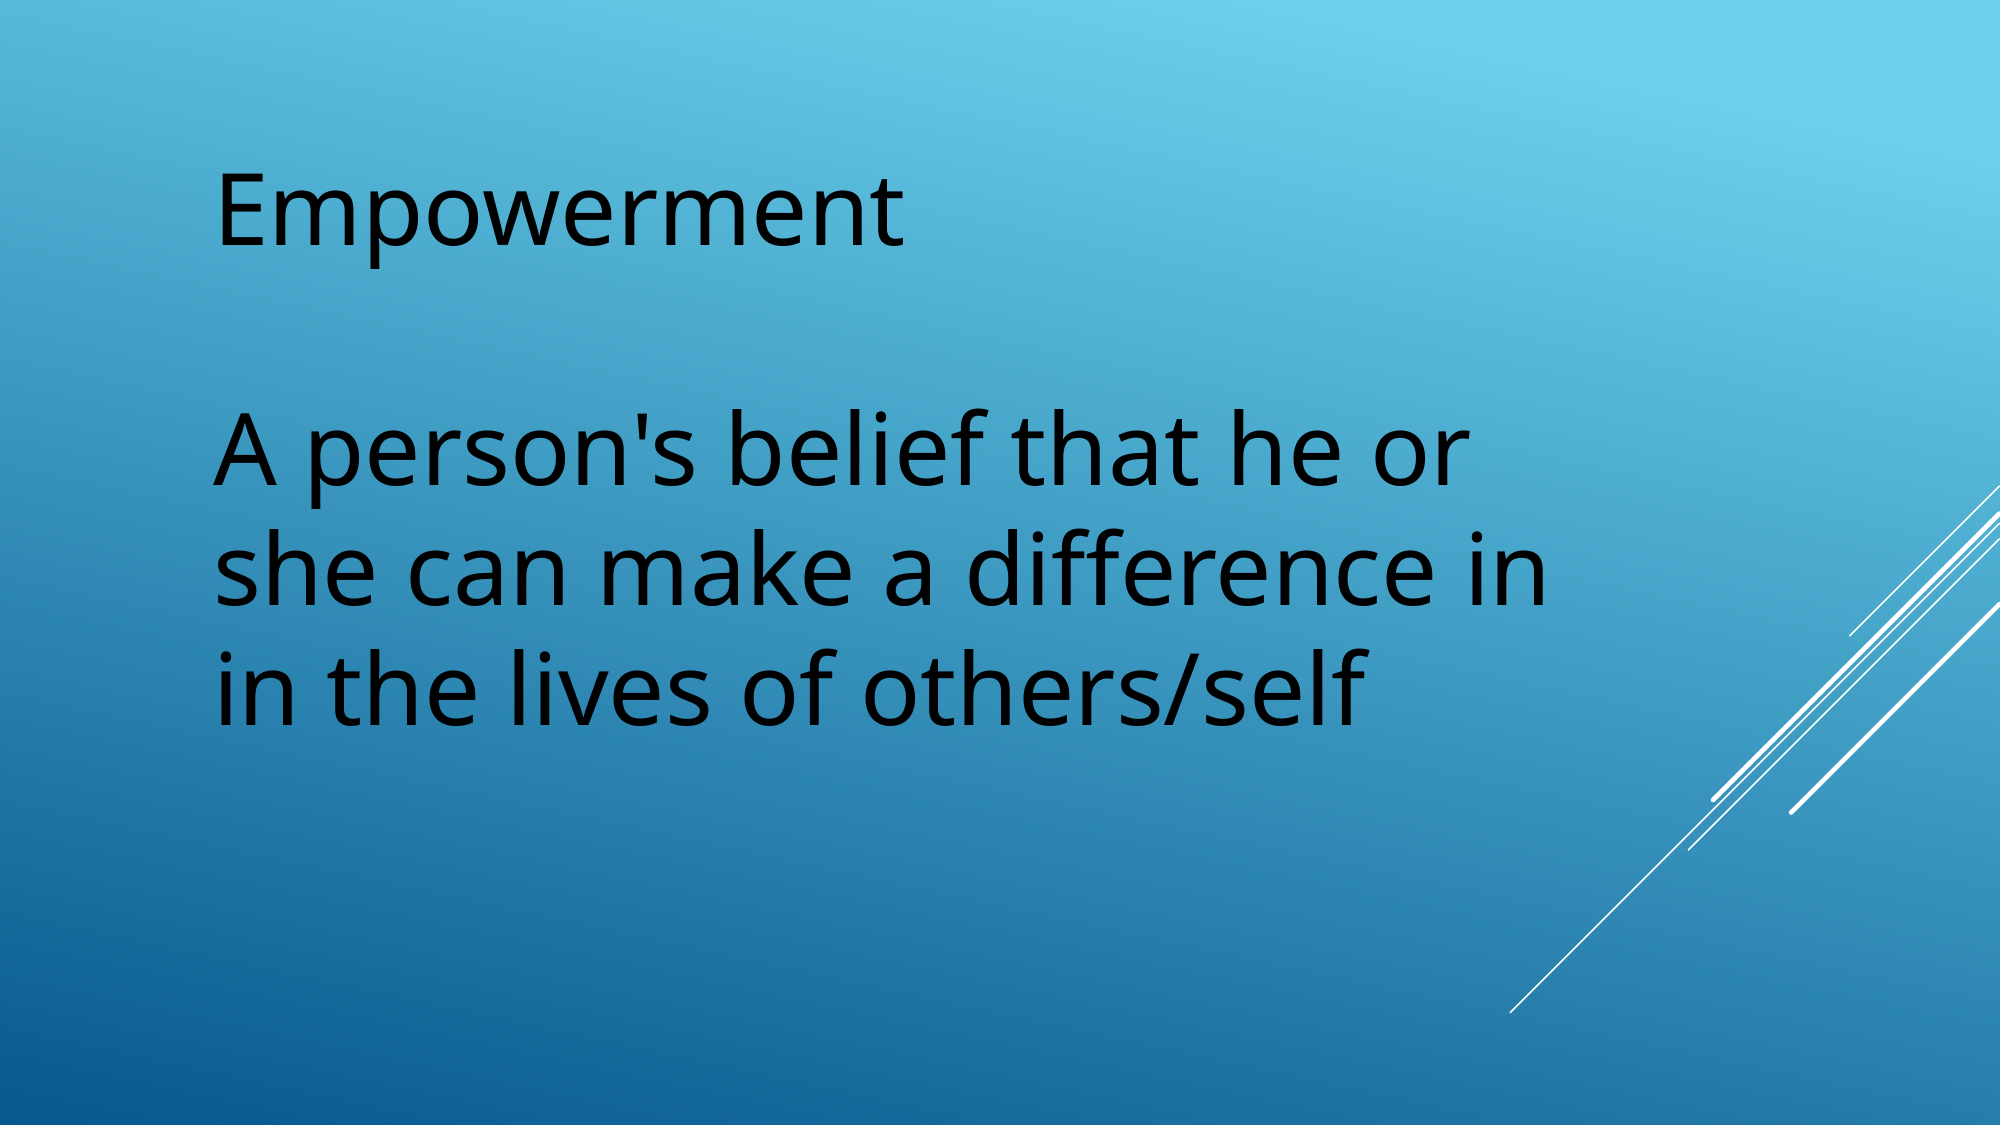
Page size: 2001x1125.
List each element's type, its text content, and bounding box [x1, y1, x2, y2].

text_box Empowerment A person's belief that he or she can make a difference in in the lives of others/self [198, 138, 1646, 753]
